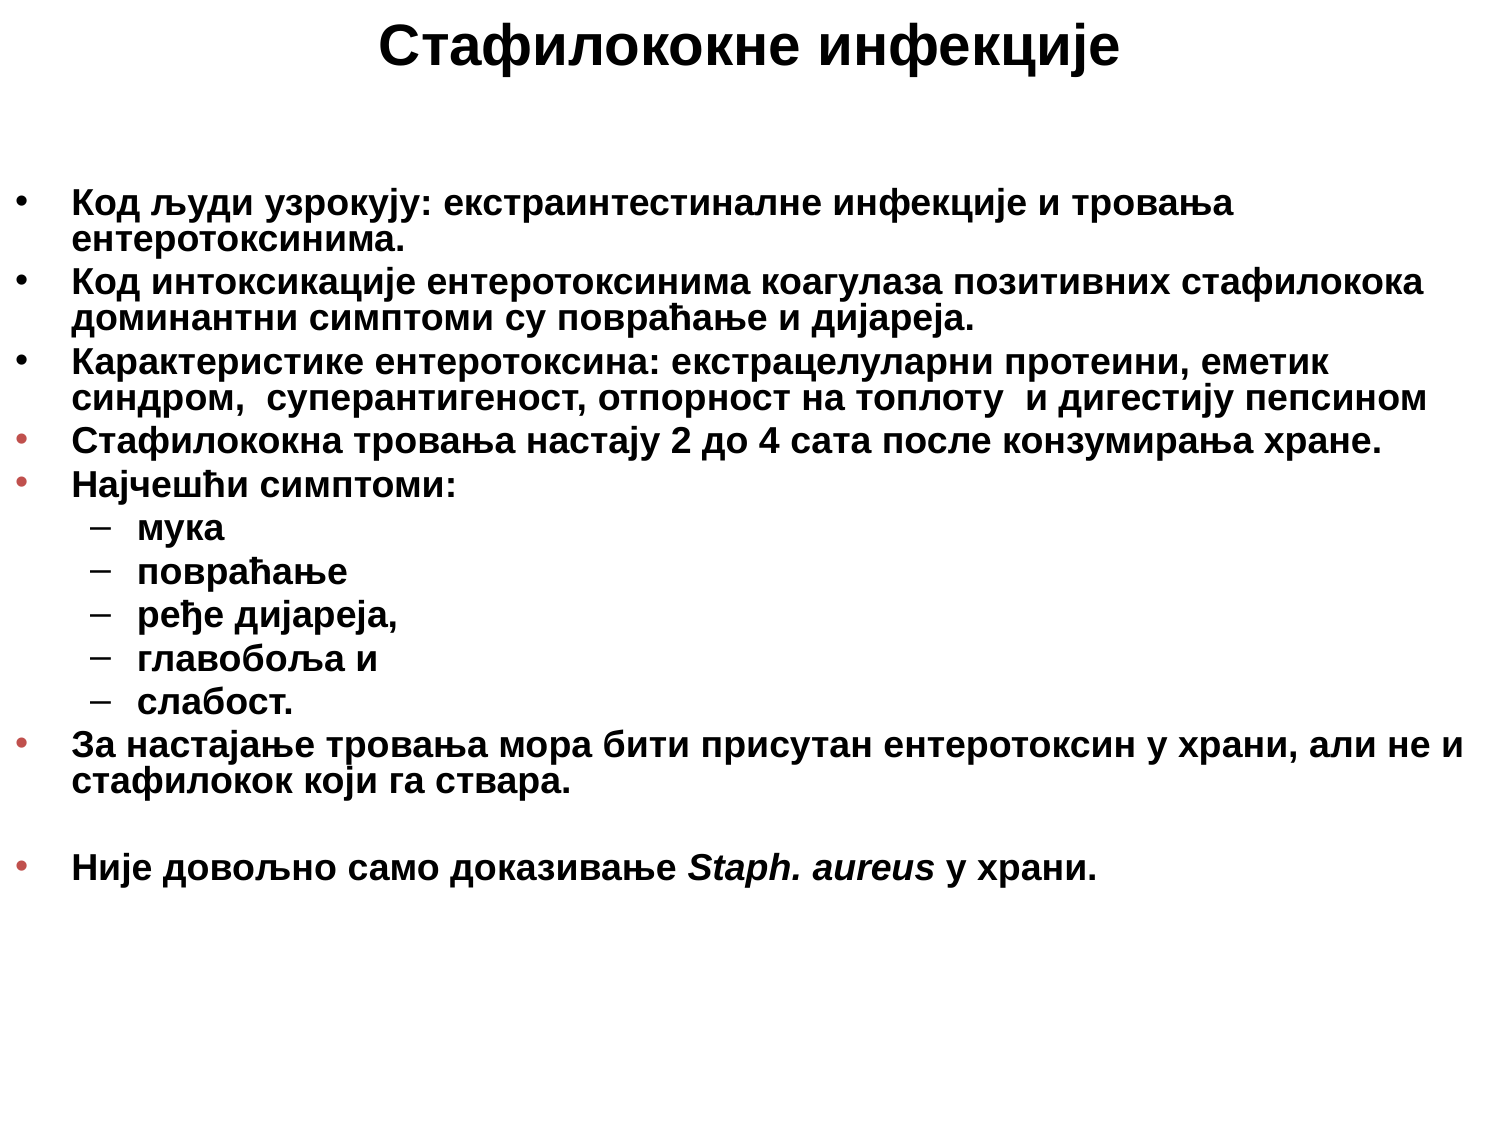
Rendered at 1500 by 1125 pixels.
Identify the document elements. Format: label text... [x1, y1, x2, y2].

list Код људи узрокују: екстраинтестиналне инфекције и тровања ентеротоксинима. Код интоксикације ентеротоксинима коагулаза позитивних стафилокока доминантни симптоми су повраћање и дијареја. Карактеристике ентеротоксина: екстрацелуларни протеини, еметик синдром, суперантигеност, отпорност на топлоту и дигестију пепсином Стафилококна тровања настају 2 до 4 сата после конзумирања хране. Најчешћи симптоми: мука повраћање ређе дијареја, главобоља и слабост. За настајање тровања мора бити присутан ентеротоксин у храни, али не и стафилокок који га ствара. Није довољно само доказивање Staph. aureus у храни. [0, 178, 1500, 811]
title Стафилококне инфекције [74, 0, 1426, 136]
